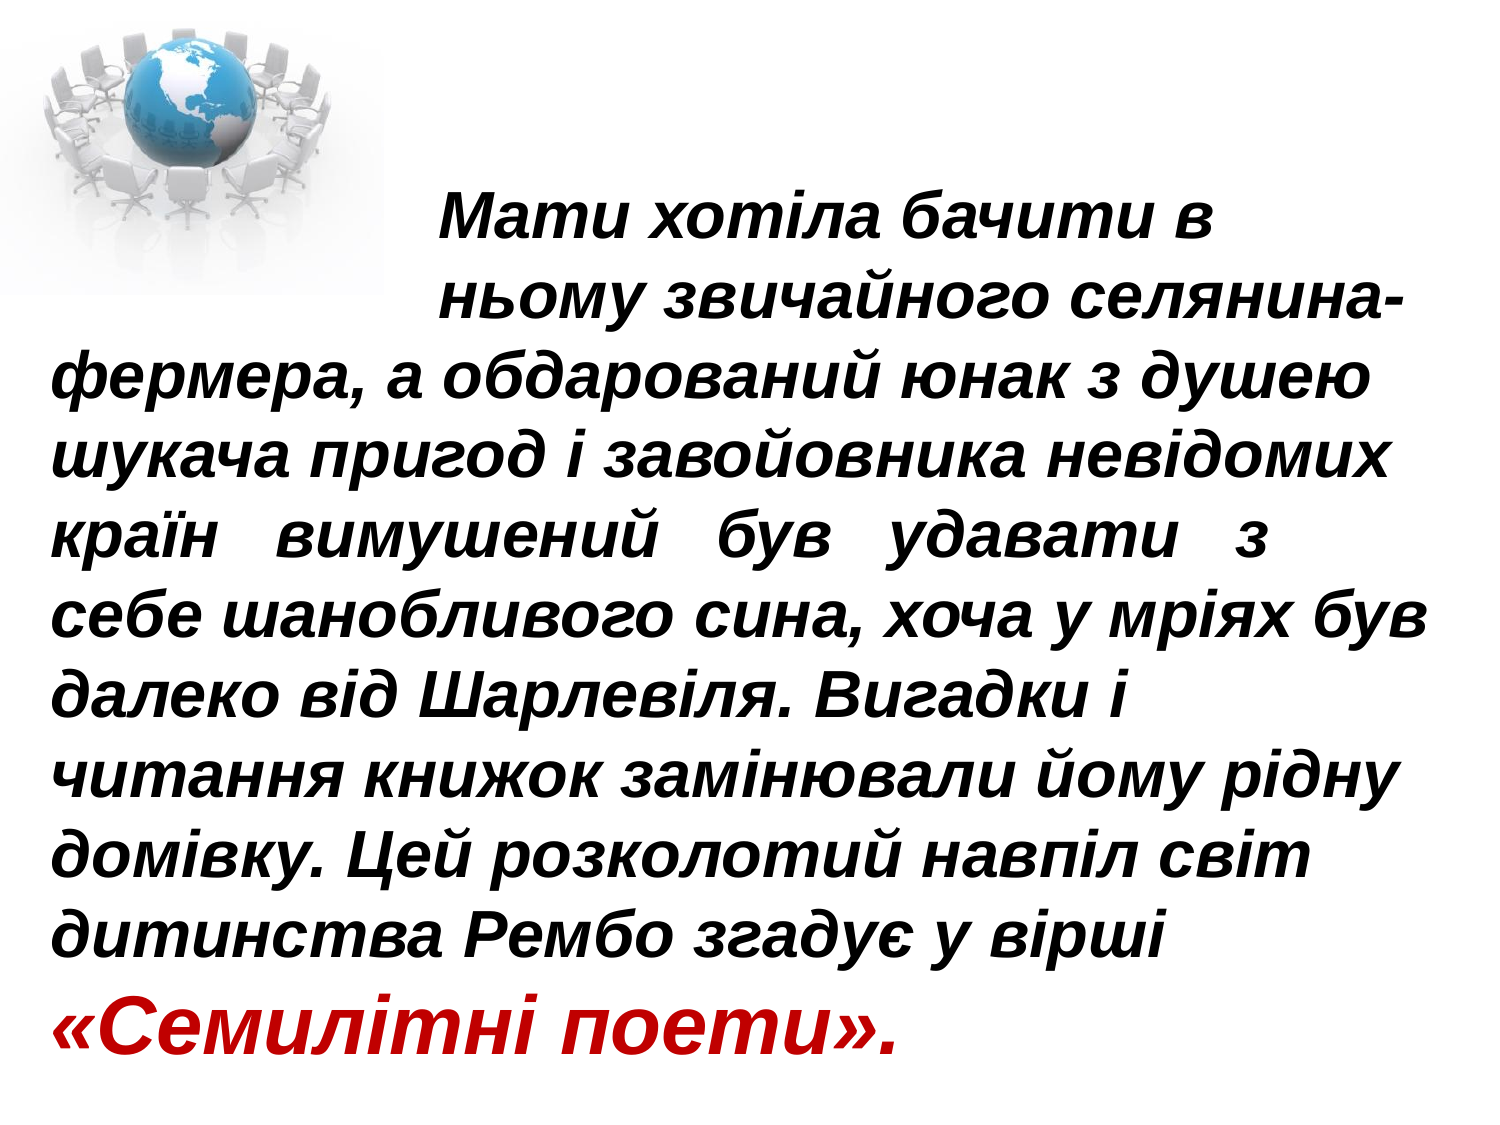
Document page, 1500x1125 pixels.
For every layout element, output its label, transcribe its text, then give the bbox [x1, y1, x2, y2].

text_box Мати хотіла бачити в ньому звичайного селянина-фермера, а обдарований юнак з душею шукача пригод і завойовника невідомих країн вимушений був удавати з себе шанобливого сина, хоча у мріях був далеко від Шарлевіля. Вигадки і читання книжок замінювали йому рідну домівку. Цей розколотий навпіл світ дитинства Рембо згадує у вірші «Семилітні поети». [35, 164, 1454, 1079]
picture [0, 0, 384, 295]
